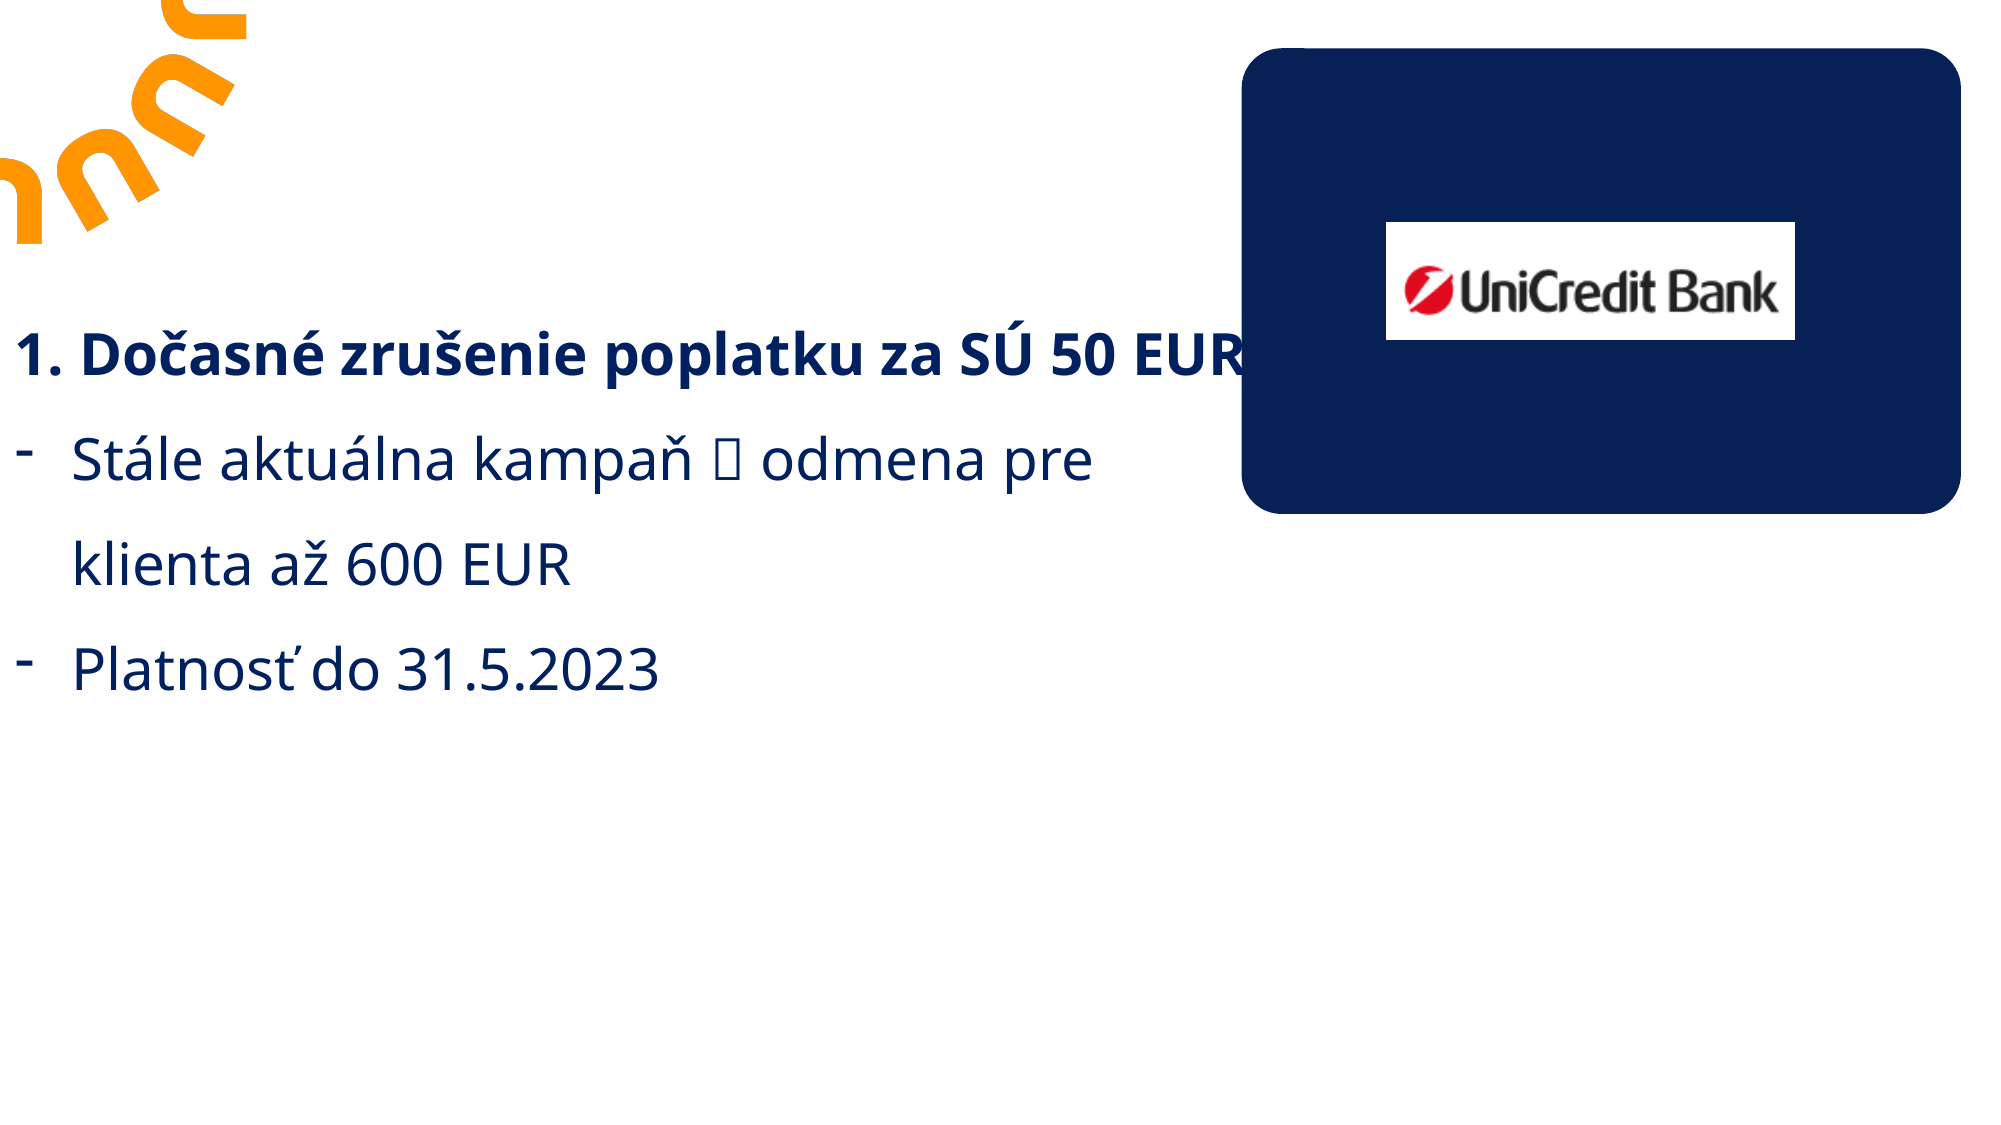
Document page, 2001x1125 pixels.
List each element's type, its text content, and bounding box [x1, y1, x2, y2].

text_box [0, 0, 247, 245]
picture [1386, 222, 1795, 340]
text_box 1. Dočasné zrušenie poplatku za SÚ 50 EUR Stále aktuálna kampaň  odmena pre klienta až 600 EUR Platnosť do 31.5.2023 [0, 274, 1264, 1125]
text_box [1240, 47, 1962, 515]
